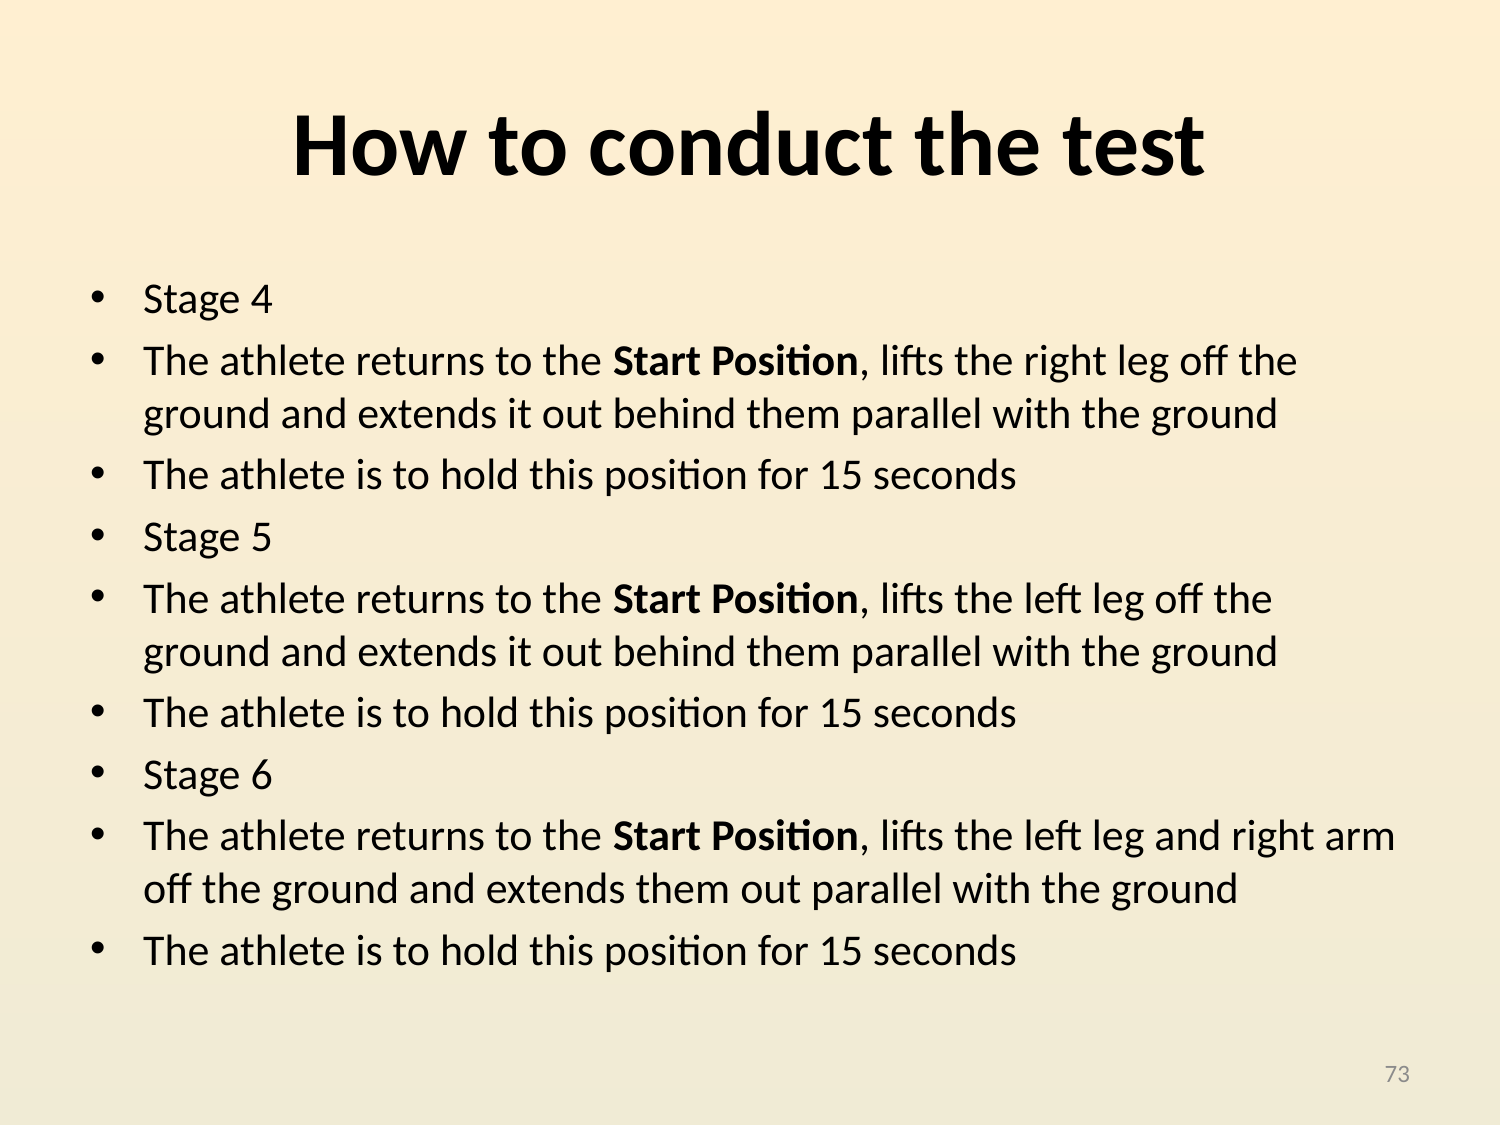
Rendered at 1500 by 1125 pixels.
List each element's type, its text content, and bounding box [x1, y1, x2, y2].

title How to conduct the test [75, 45, 1425, 233]
slide_number 73 [1074, 1042, 1425, 1103]
list Stage 4 The athlete returns to the Start Position, lifts the right leg off the ground and extends it out behind them parallel with the ground The athlete is to hold this position for 15 seconds Stage 5 The athlete returns to the Start Position, lifts the left leg off the ground and extends it out behind them parallel with the ground The athlete is to hold this position for 15 seconds Stage 6 The athlete returns to the Start Position, lifts the left leg and right arm off the ground and extends them out parallel with the ground The athlete is to hold this position for 15 seconds [75, 262, 1425, 988]
